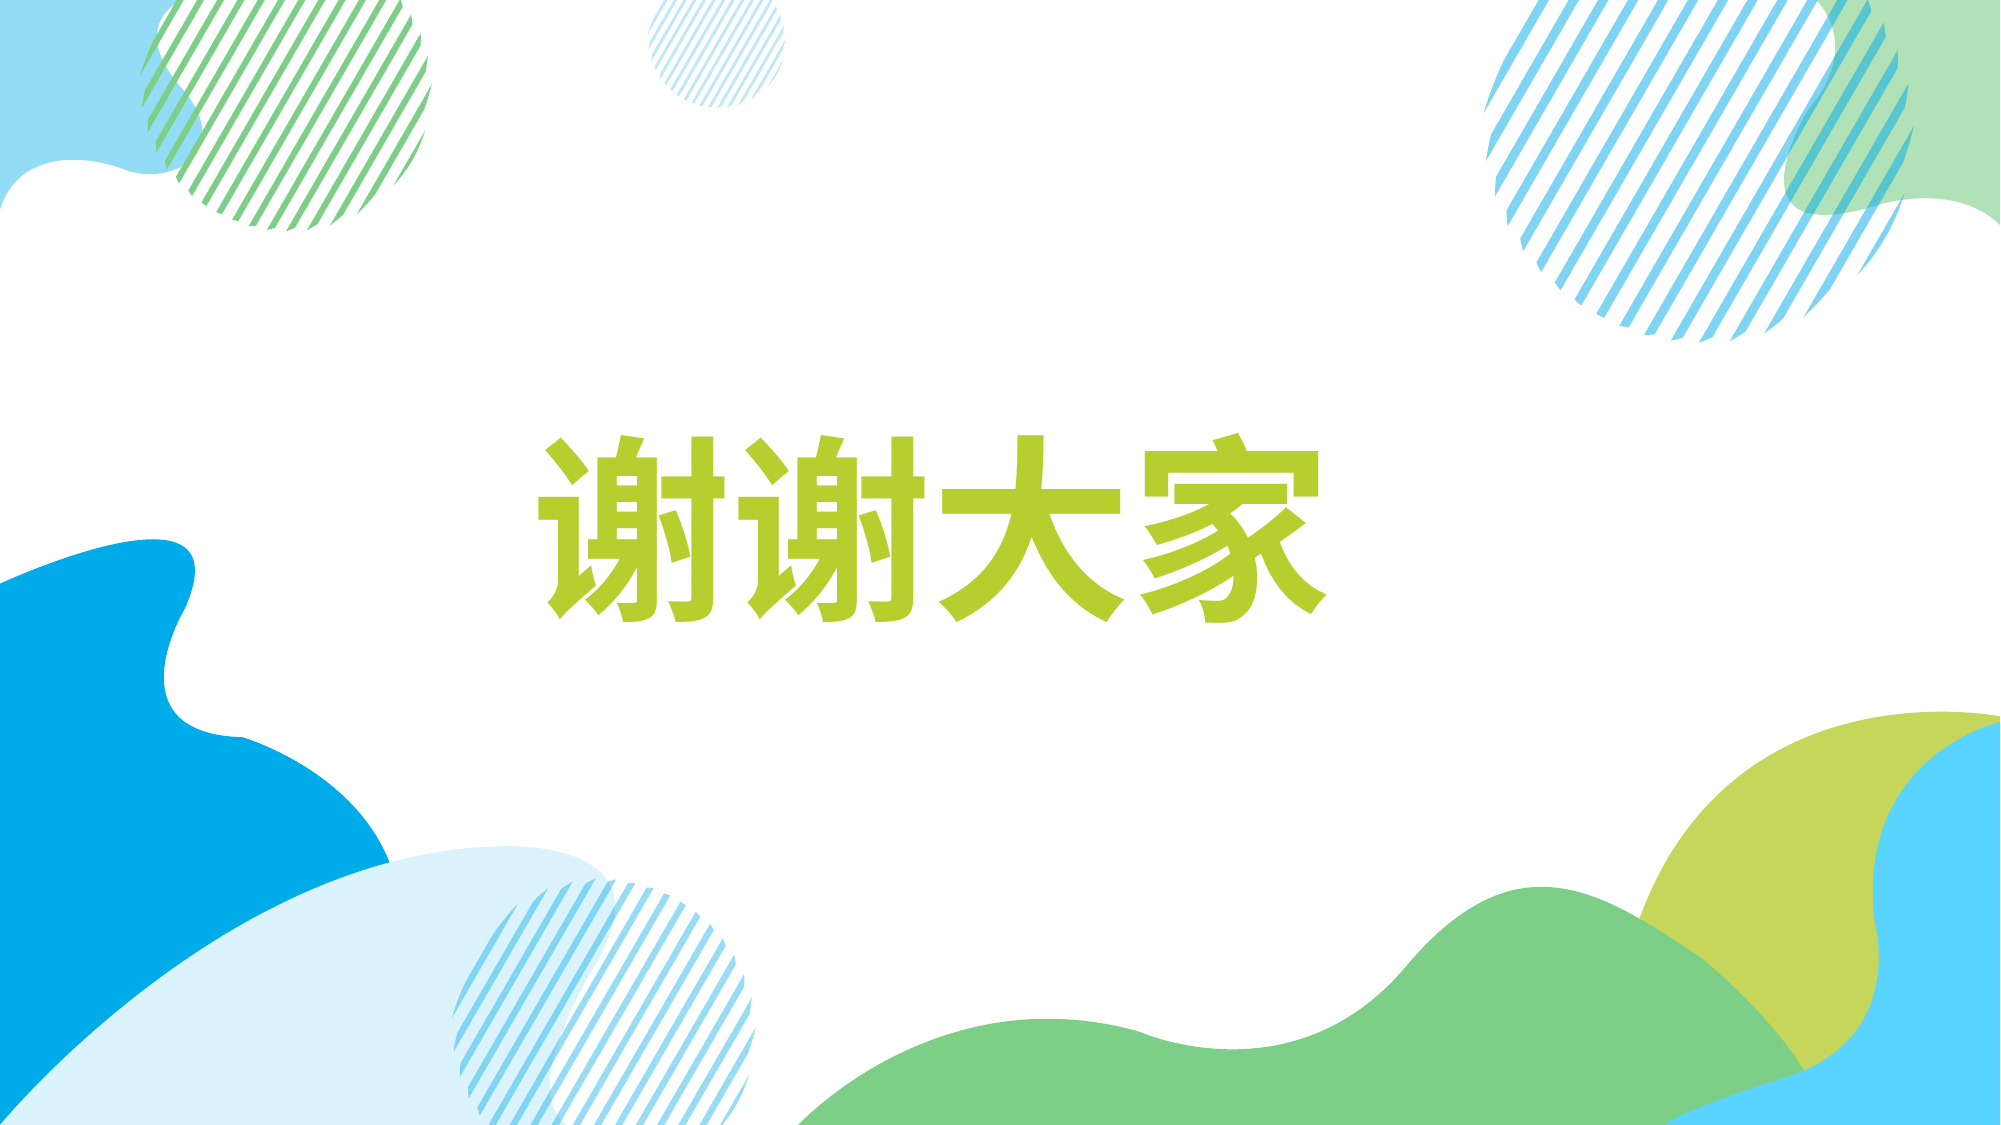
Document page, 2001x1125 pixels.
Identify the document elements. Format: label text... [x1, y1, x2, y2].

title 谢谢大家 [441, 336, 1559, 668]
